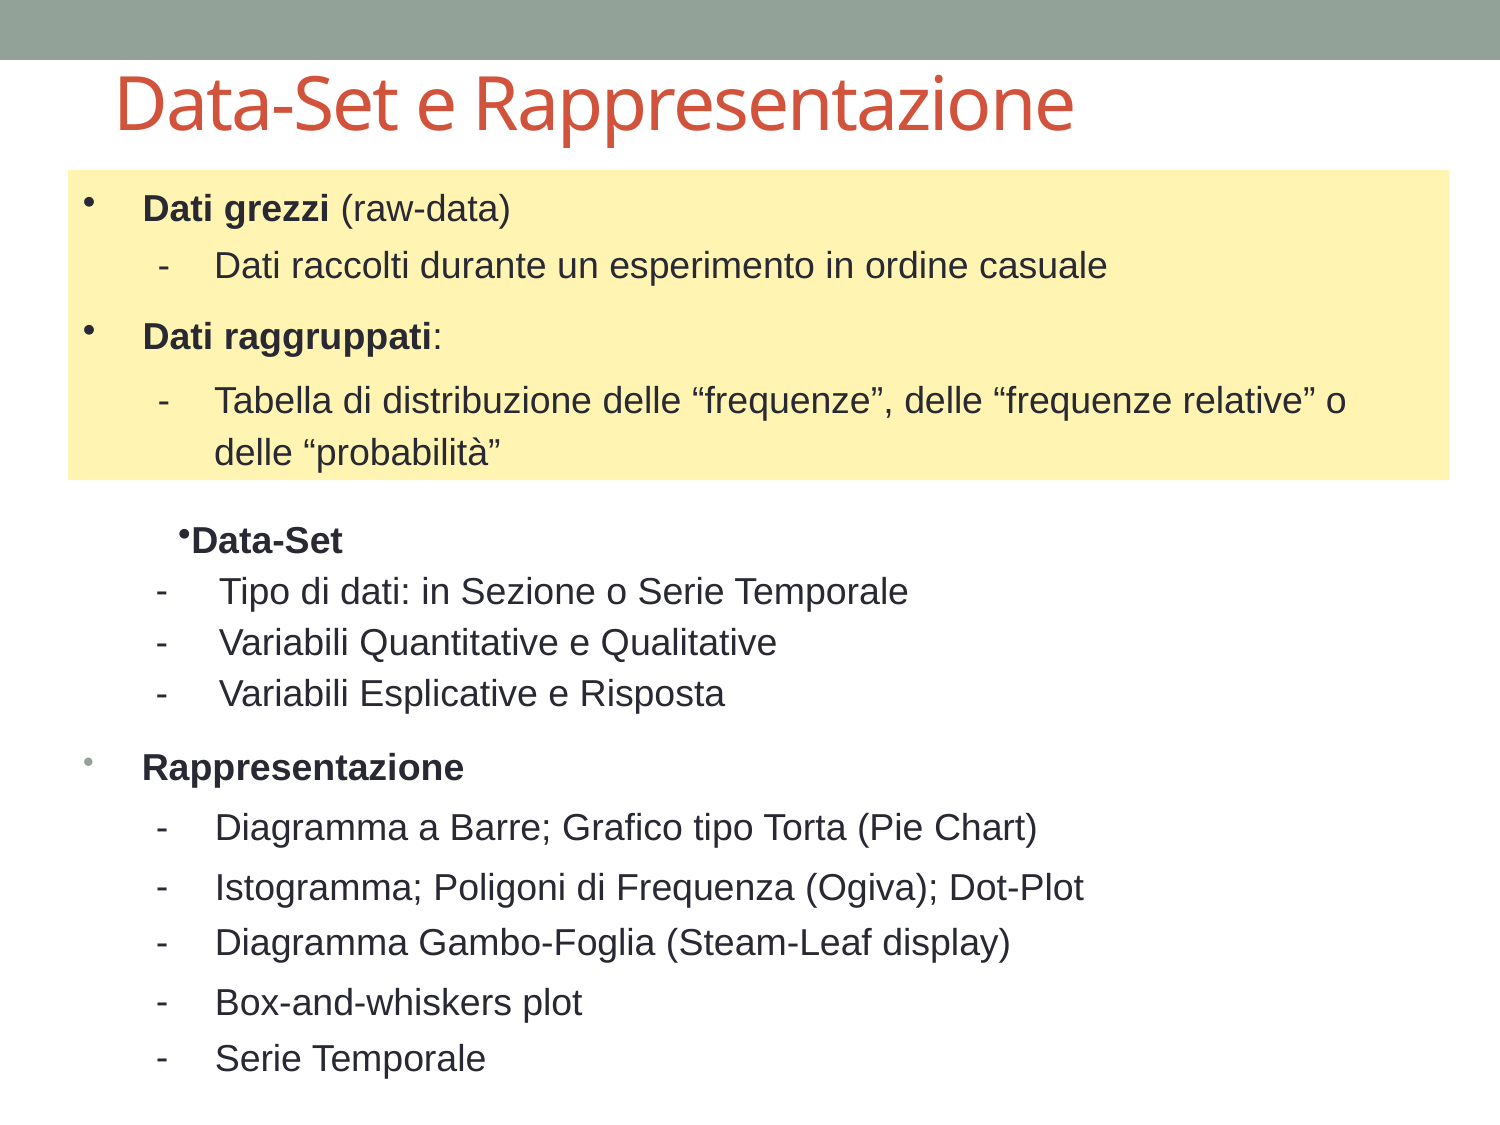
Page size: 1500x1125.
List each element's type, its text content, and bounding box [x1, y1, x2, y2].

title Data-Set e Rappresentazione [98, 41, 1406, 160]
text_box Data-Set Tipo di dati: in Sezione o Serie Temporale Variabili Quantitative e Qualitative Variabili Esplicative e Risposta [68, 508, 1452, 722]
text_box Dati grezzi (raw-data) Dati raccolti durante un esperimento in ordine casuale Dati raggruppati: Tabella di distribuzione delle “frequenze”, delle “frequenze relative” o delle “probabilità” [68, 169, 1450, 481]
list Rappresentazione Diagramma a Barre; Grafico tipo Torta (Pie Chart) Istogramma; Poligoni di Frequenza (Ogiva); Dot-Plot Diagramma Gambo-Foglia (Steam-Leaf display) Box-and-whiskers plot Serie Temporale [68, 740, 1448, 1108]
